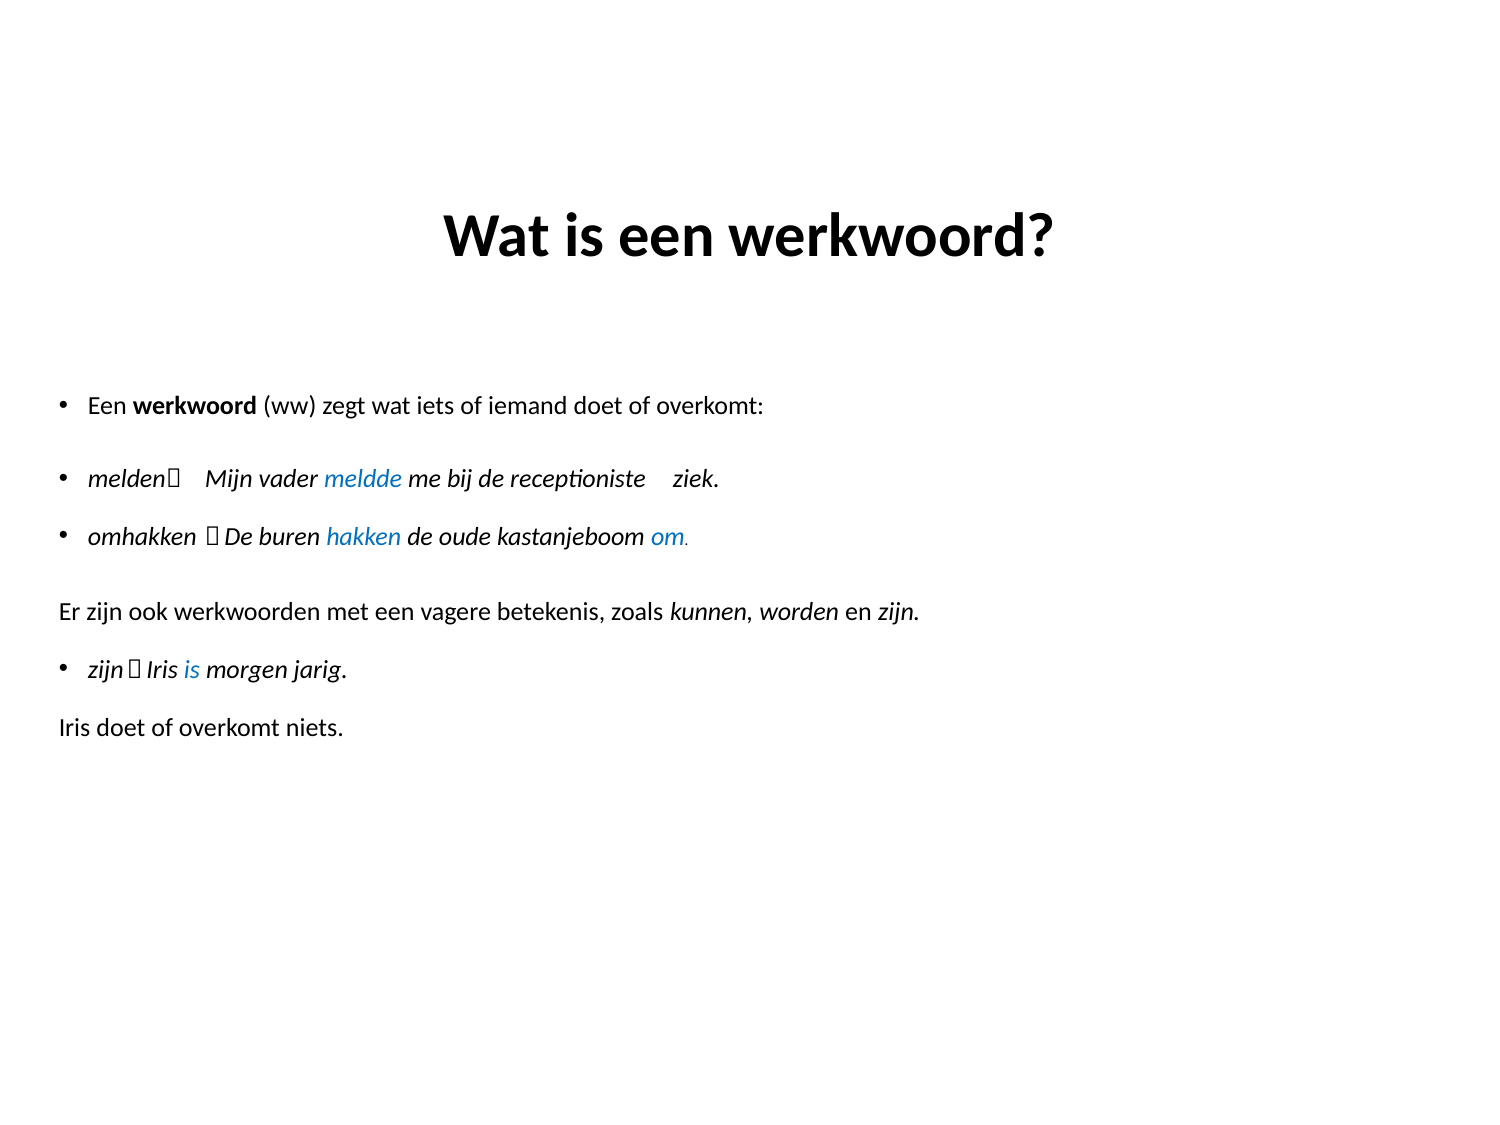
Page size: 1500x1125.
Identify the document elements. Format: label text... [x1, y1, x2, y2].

list Een werkwoord (ww) zegt wat iets of iemand doet of overkomt: melden  Mijn vader meldde me bij de receptioniste ziek. omhakken  De buren hakken de oude kastanjeboom om. Er zijn ook werkwoorden met een vagere betekenis, zoals kunnen, worden en zijn. zijn  Iris is morgen jarig. Iris doet of overkomt niets. [43, 350, 1457, 1125]
title Wat is een werkwoord? [75, 137, 1425, 325]
